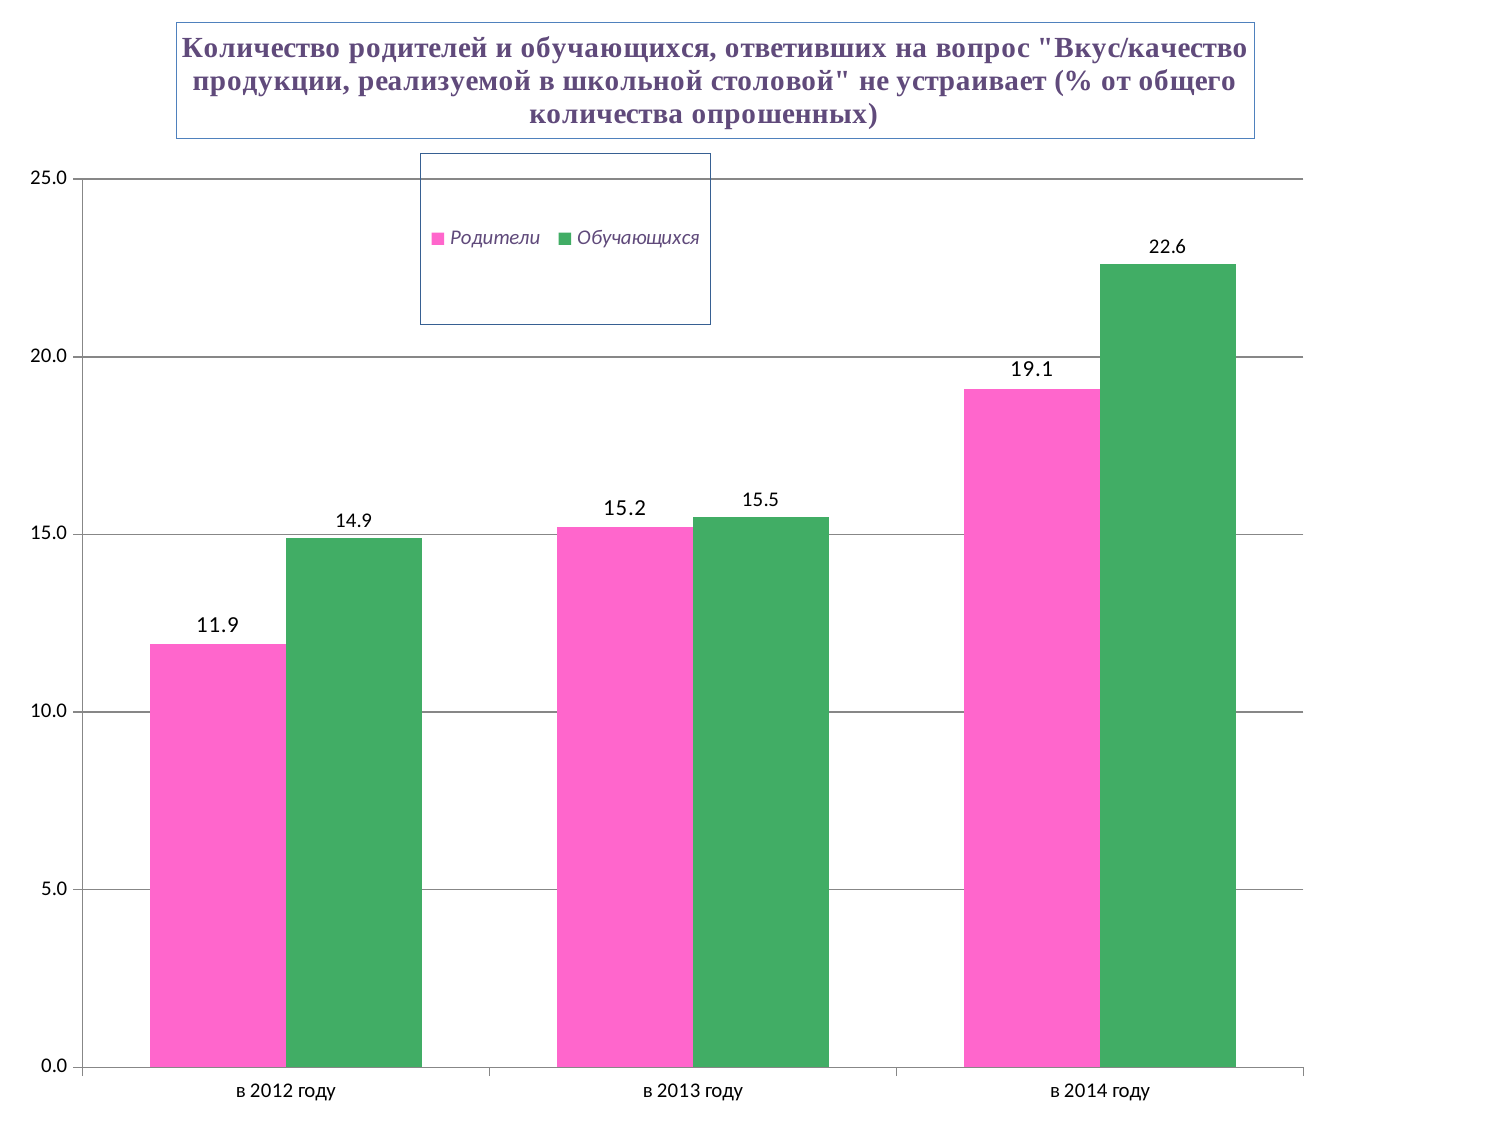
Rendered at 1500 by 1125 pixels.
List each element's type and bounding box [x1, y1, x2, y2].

chart [0, 0, 1500, 1125]
